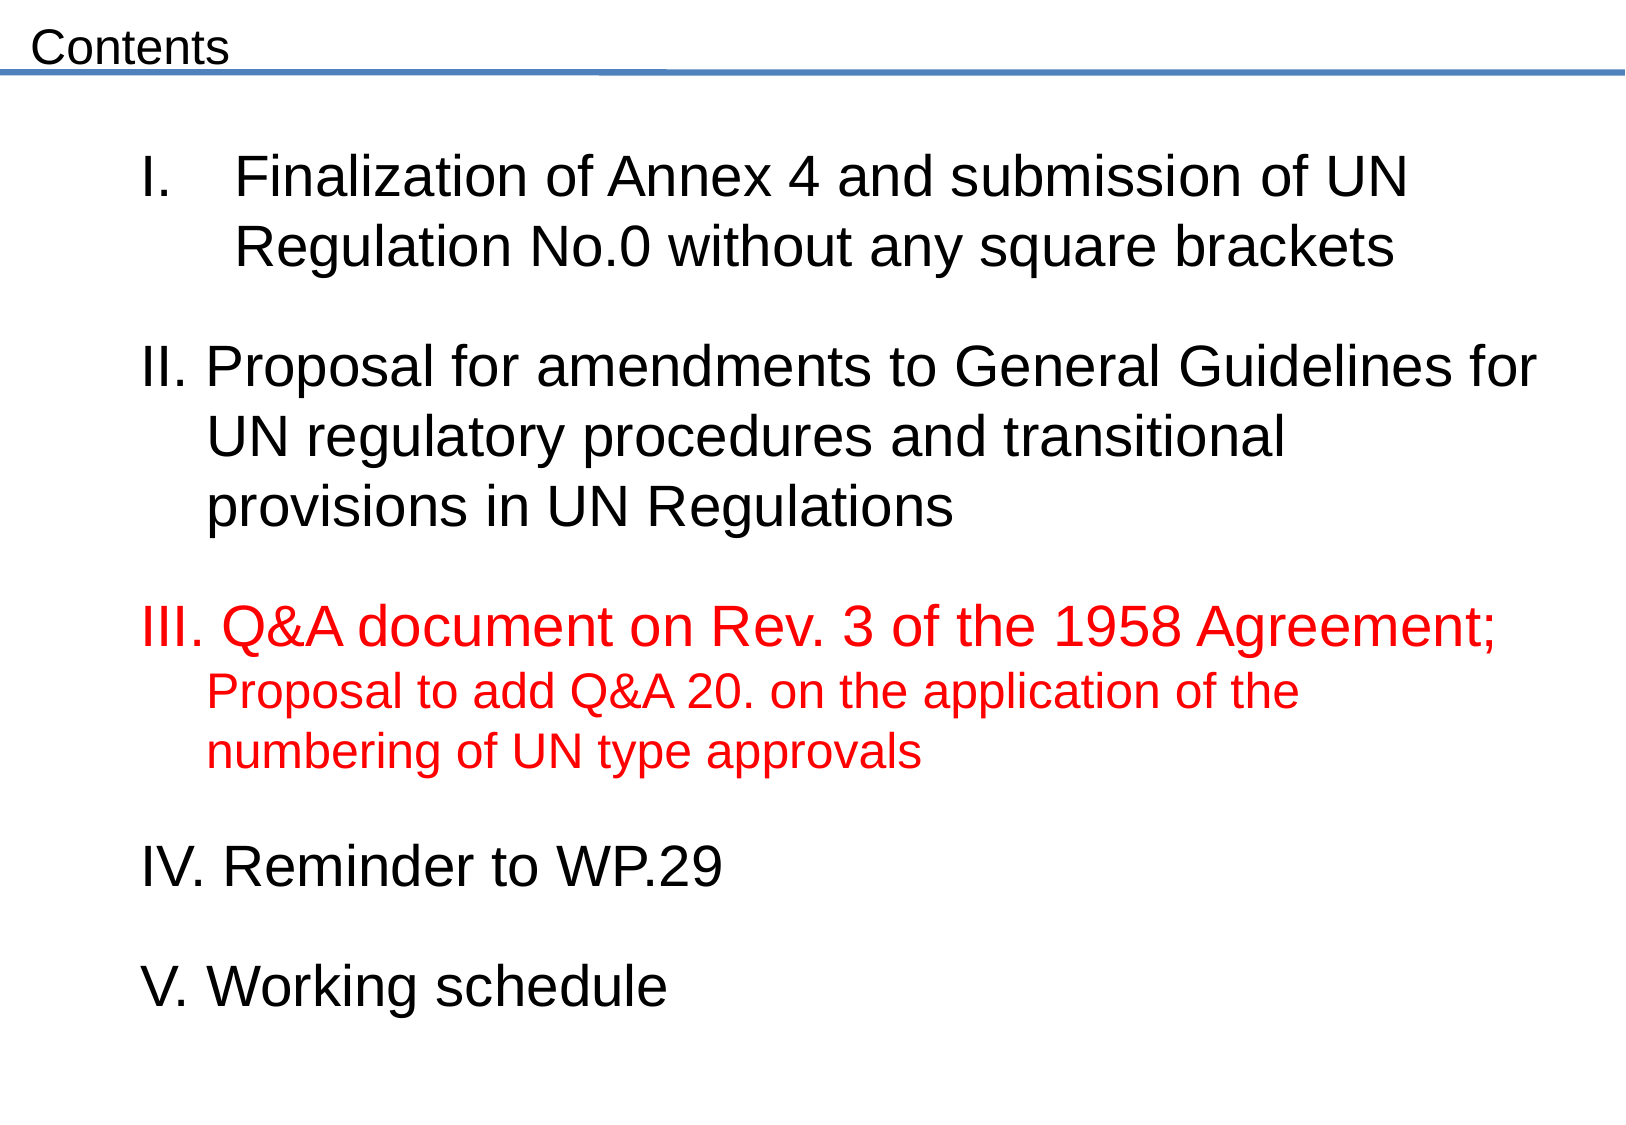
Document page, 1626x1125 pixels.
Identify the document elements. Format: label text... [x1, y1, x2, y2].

text_box Contents [15, 7, 405, 82]
text_box Finalization of Annex 4 and submission of UN Regulation No.0 without any square brackets II. Proposal for amendments to General Guidelines for UN regulatory procedures and transitional provisions in UN Regulations III. Q&A document on Rev. 3 of the 1958 Agreement; Proposal to add Q&A 20. on the application of the numbering of UN type approvals IV. Reminder to WP.29 V. Working schedule [50, 131, 1563, 1026]
